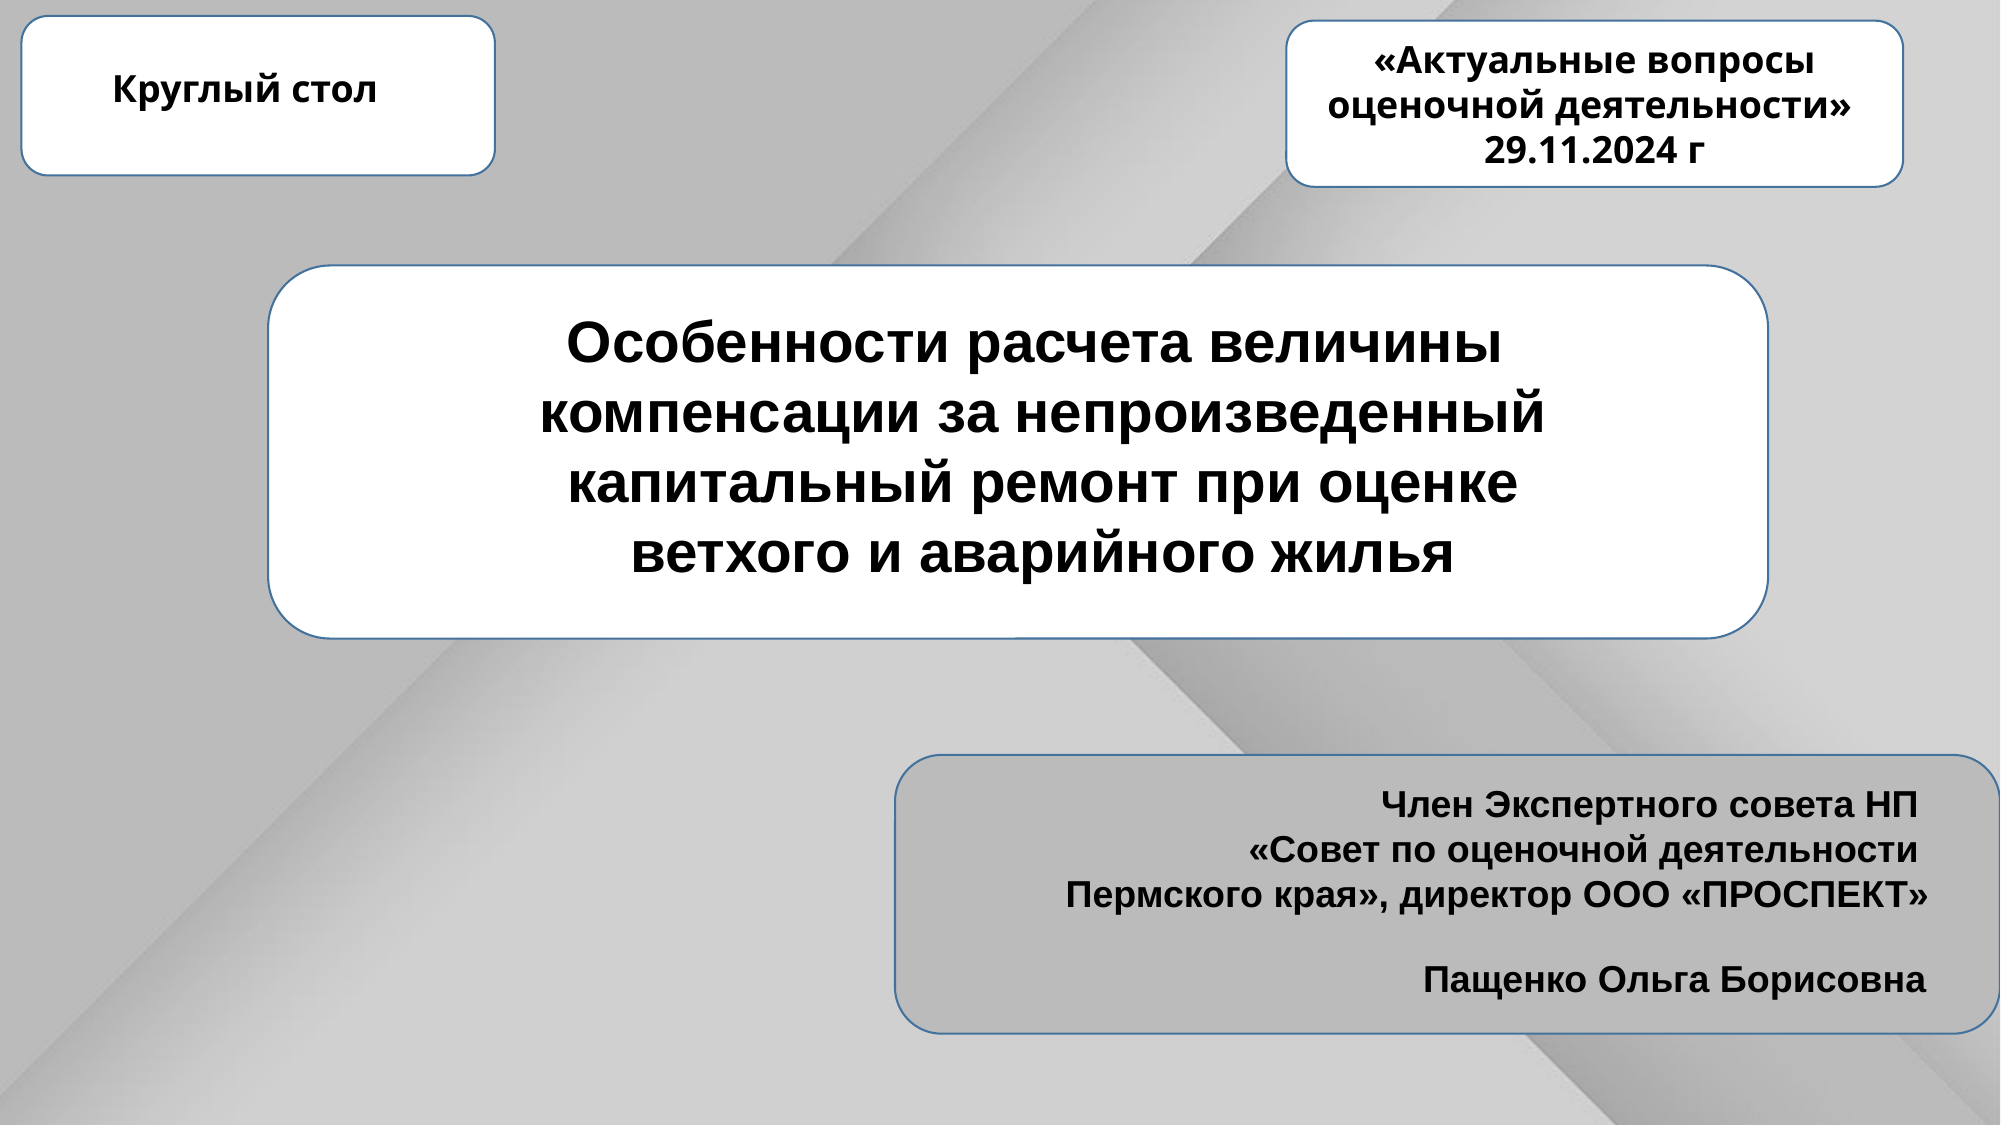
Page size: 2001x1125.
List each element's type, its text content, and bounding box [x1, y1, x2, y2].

text_box [1292, 19, 1897, 29]
text_box Пащенко Ольга Борисовна [1408, 947, 1942, 1008]
picture [0, 0, 2001, 1125]
text_box «Актуальные вопросы оценочной деятельности» 29.11.2024 г [1270, 29, 1919, 224]
text_box [893, 753, 2000, 1035]
text_box Член Экспертного совета НП «Совет по оценочной деятельности Пермского края», директор ООО «ПРОСПЕКТ» [839, 772, 1945, 968]
text_box Круглый стол [20, 57, 480, 162]
text_box [20, 14, 496, 177]
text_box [268, 265, 1769, 640]
